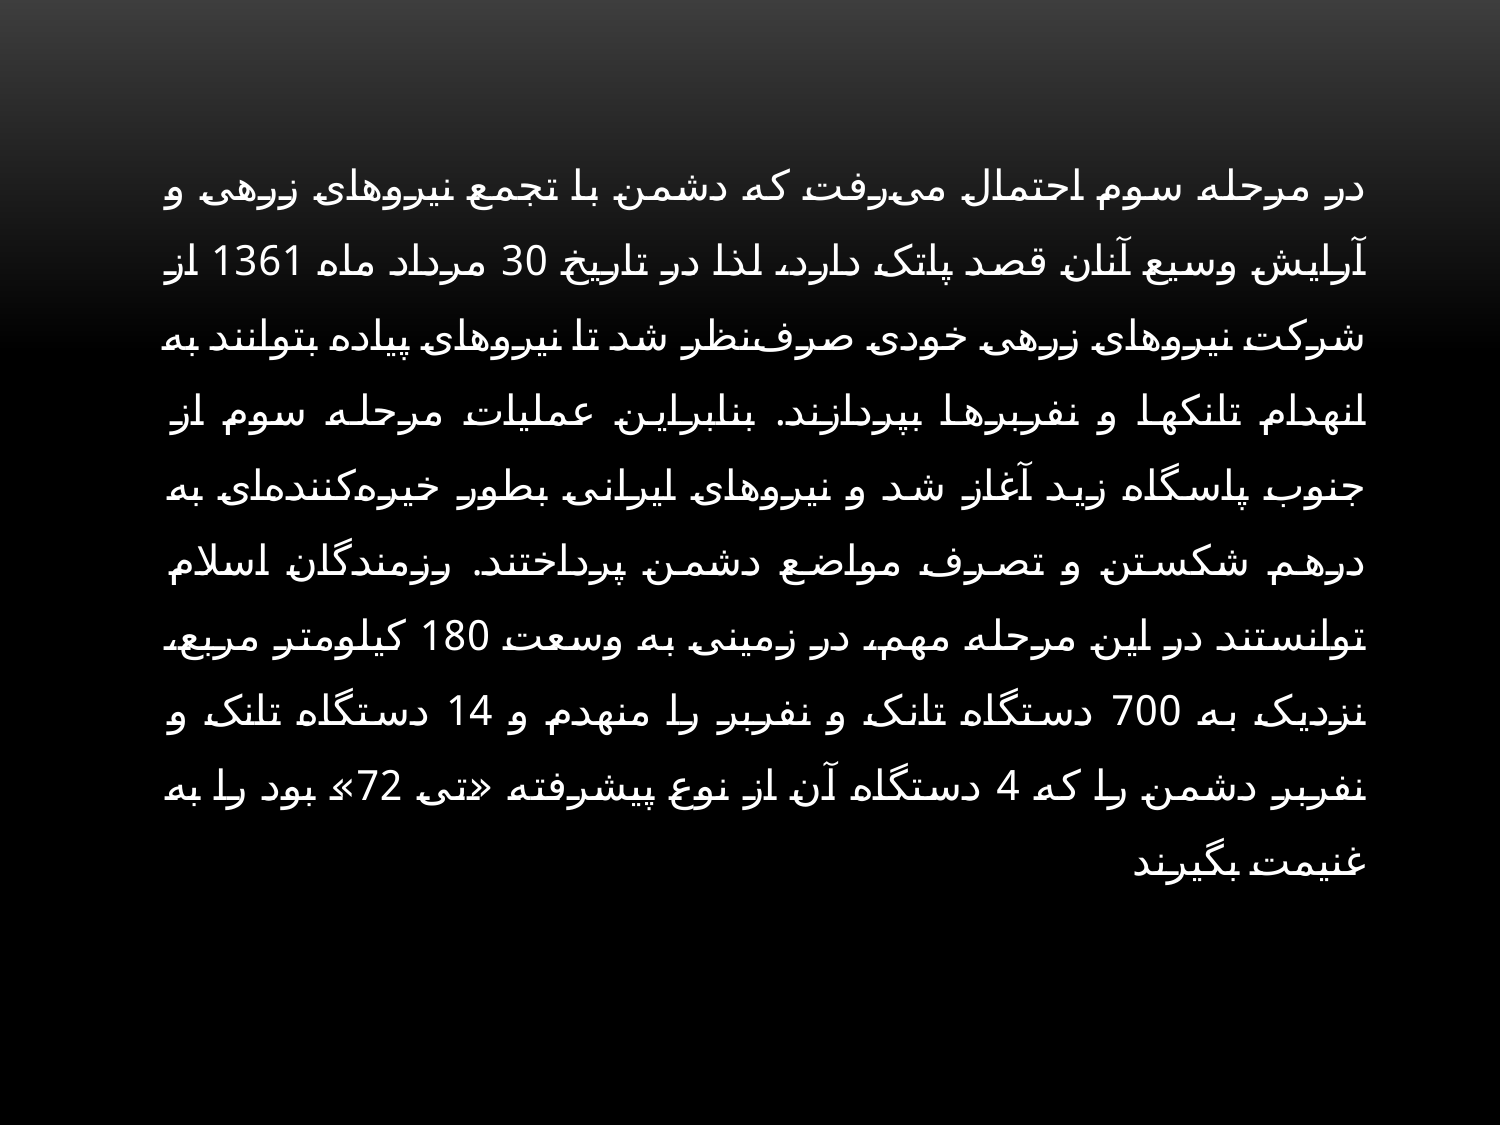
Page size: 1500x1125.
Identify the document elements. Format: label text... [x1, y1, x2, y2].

list در مرحله سوم احتمال می‌رفت که دشمن با تجمع نیروهای زرهی و آرایش وسیع آنان قصد پاتک دارد، لذا در تاریخ 30 مرداد ماه 1361 از شرکت نیروهای زرهی خودی صرف‌نظر شد تا نیروهای پیاده بتوانند به انهدام تانکها و نفربرها بپردازند. بنابراین عملیات مرحله سوم از جنوب پاسگاه زید آغاز شد و نیروهای ایرانی بطور خیره‌کننده‌ای به درهم شکستن و تصرف مواضع دشمن پرداختند. رزمندگان اسلام توانستند در این مرحله مهم، در زمینی به وسعت 180 کیلومتر مربع، نزدیک به 700 دستگاه تانک و نفربر را منهدم و 14 دستگاه تانک و نفربر دشمن را که 4 دستگاه آن از نوع پیشرفته «تی 72» بود را به غنیمت بگیرند [147, 198, 1381, 891]
